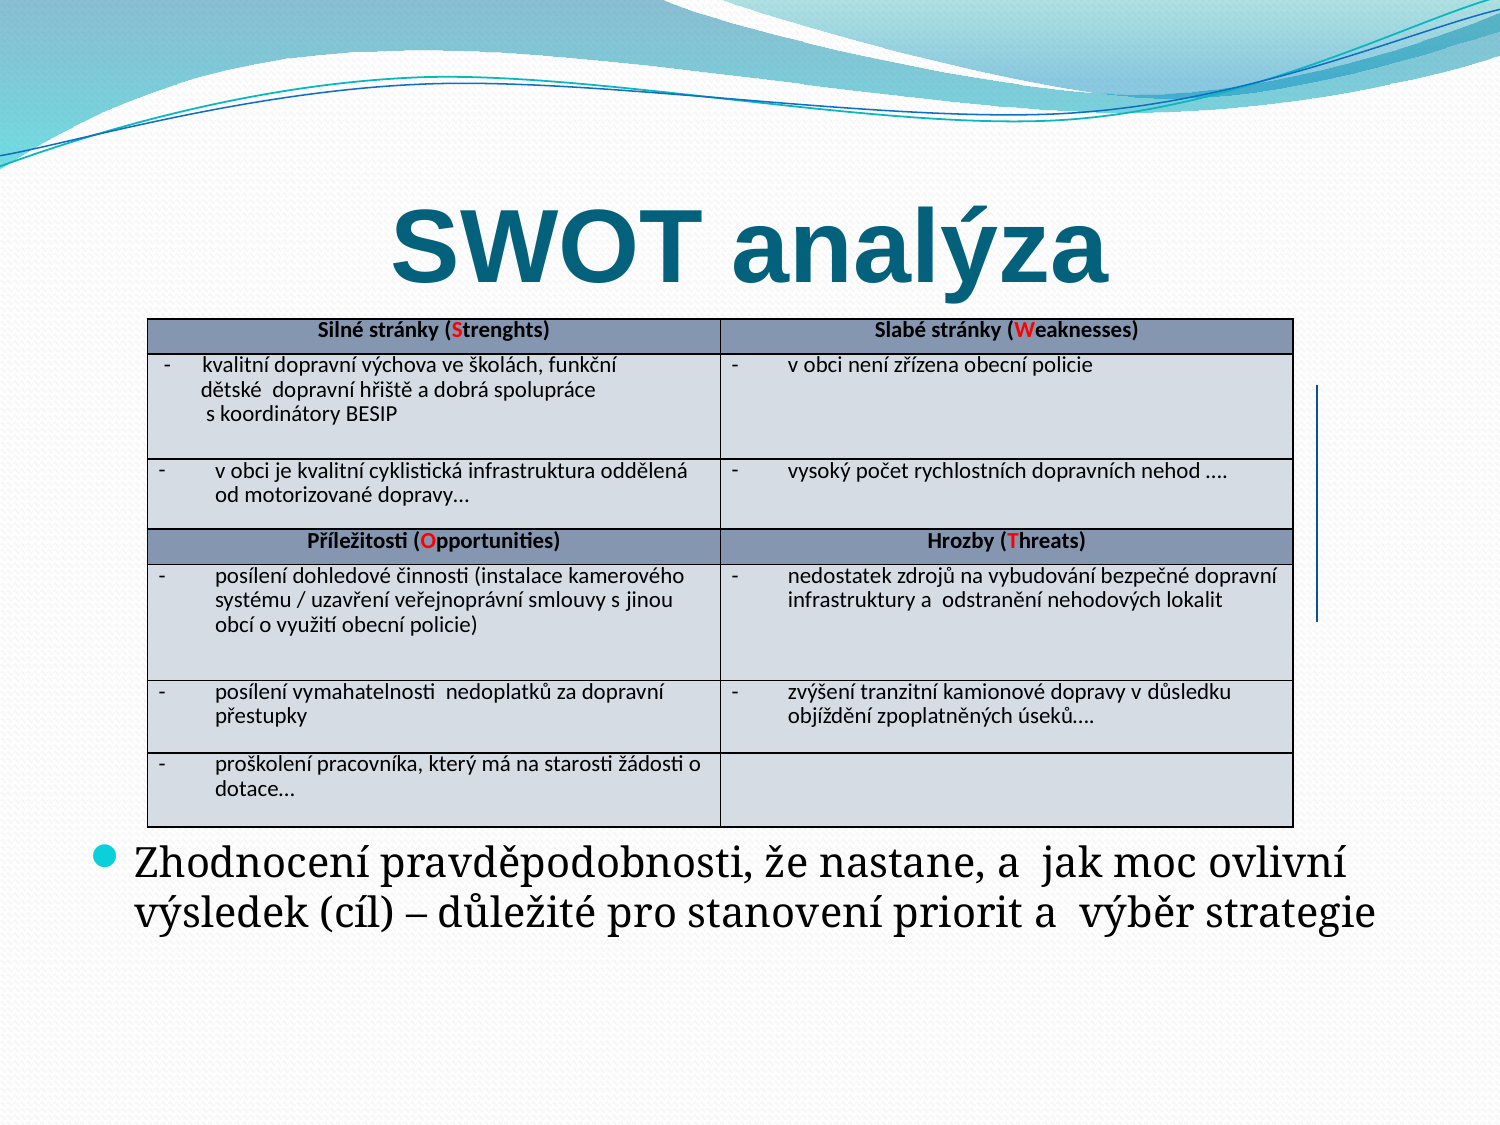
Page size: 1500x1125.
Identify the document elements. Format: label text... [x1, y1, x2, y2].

table_cell zvýšení tranzitní kamionové dopravy v důsledku objíždění zpoplatněných úseků…. [721, 681, 1292, 752]
table_header Slabé stránky (Weaknesses) [721, 320, 1292, 353]
table_cell v obci je kvalitní cyklistická infrastruktura oddělená od motorizované dopravy… [148, 460, 720, 528]
table_cell vysoký počet rychlostních dopravních nehod …. [721, 460, 1292, 528]
table_cell - kvalitní dopravní výchova ve školách, funkční dětské dopravní hřiště a dobrá spolupráce s koordinátory BESIP [148, 355, 720, 458]
table_cell proškolení pracovníka, který má na starosti žádosti o dotace… [148, 754, 720, 826]
table_cell Hrozby (Threats) [721, 530, 1292, 564]
title SWOT analýza [75, 115, 1425, 303]
table_cell Příležitosti (Opportunities) [148, 530, 720, 564]
list Zhodnocení pravděpodobnosti, že nastane, a jak moc ovlivní výsledek (cíl) – důležité pro stanovení priorit a výběr strategie [75, 317, 1425, 1038]
table_cell nedostatek zdrojů na vybudování bezpečné dopravní infrastruktury a odstranění nehodových lokalit [721, 565, 1292, 680]
table_cell v obci není zřízena obecní policie [721, 355, 1292, 458]
table_header Silné stránky (Strenghts) [148, 320, 720, 353]
table_cell posílení vymahatelnosti nedoplatků za dopravní přestupky [148, 681, 720, 752]
table_cell posílení dohledové činnosti (instalace kamerového systému / uzavření veřejnoprávní smlouvy s jinou obcí o využití obecní policie) [148, 565, 720, 680]
table_cell [721, 754, 1292, 826]
